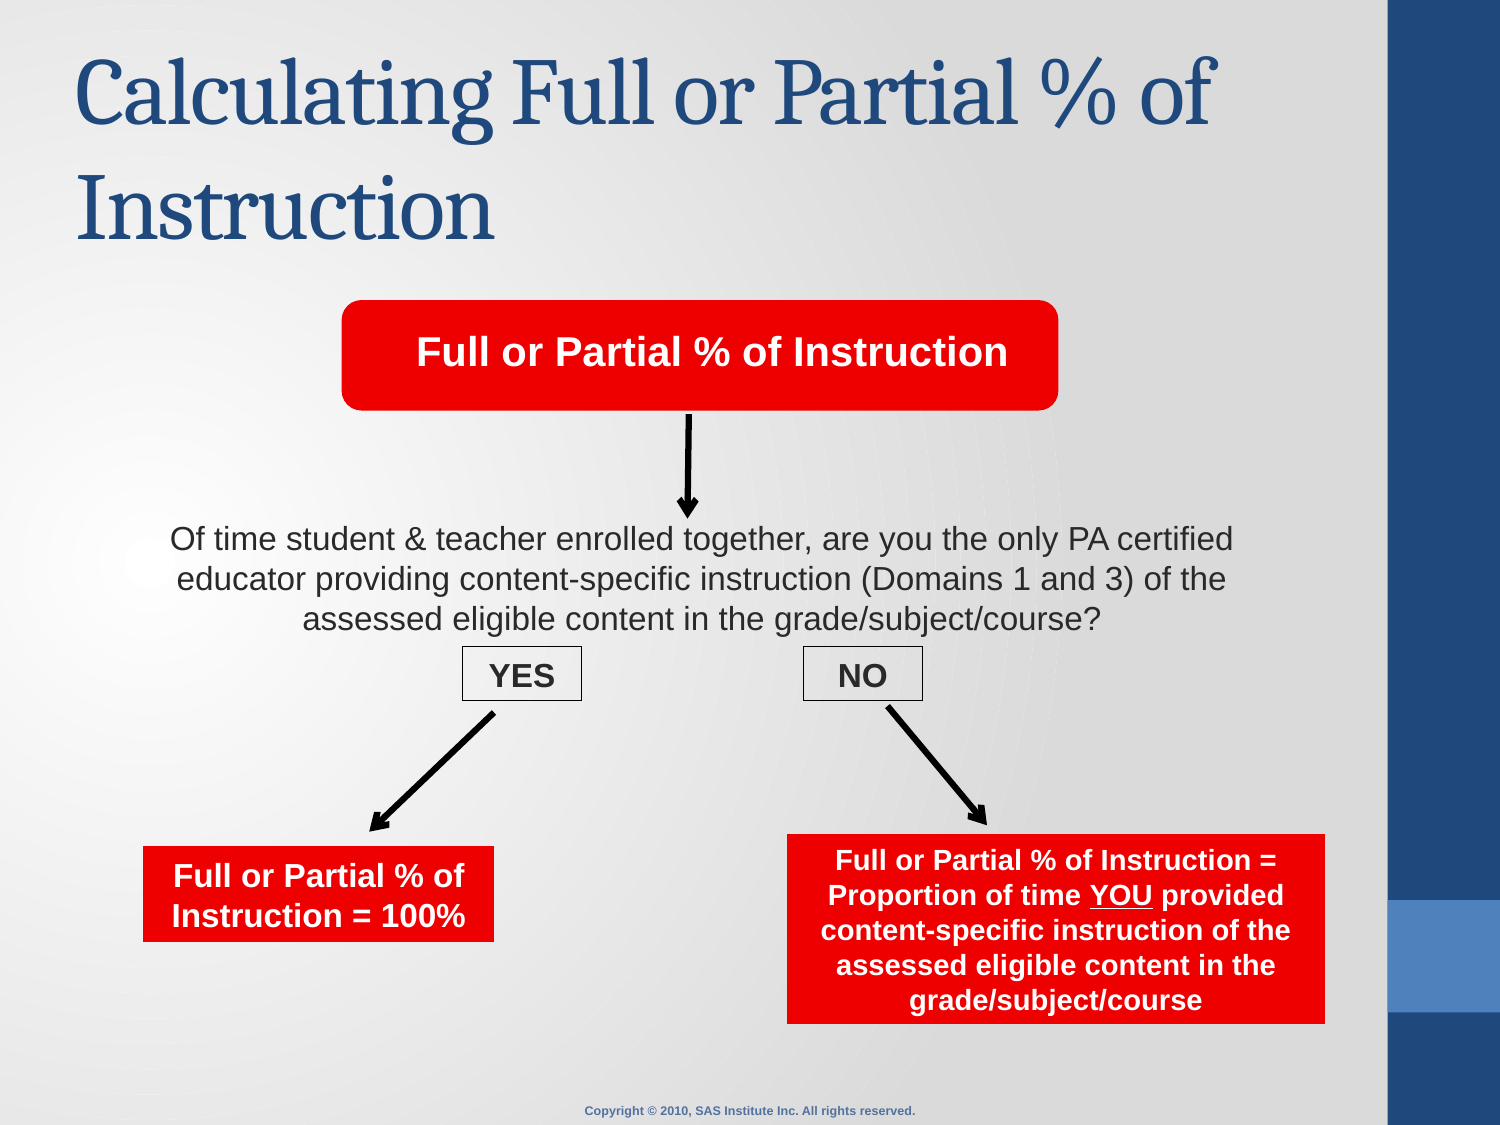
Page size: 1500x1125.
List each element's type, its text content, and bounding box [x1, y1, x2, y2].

text_box Full or Partial % of Instruction = Proportion of time YOU provided content-specific instruction of the assessed eligible content in the grade/subject/course [787, 834, 1325, 1024]
text_box Of time student & teacher enrolled together, are you the only PA certified educator providing content-specific instruction (Domains 1 and 3) of the assessed eligible content in the grade/subject/course? [133, 509, 1272, 645]
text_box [886, 705, 988, 826]
text_box NO [803, 646, 923, 701]
title Calculating Full or Partial % of Instruction [60, 75, 1405, 213]
text_box YES [462, 646, 582, 701]
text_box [368, 711, 495, 833]
text_box Full or Partial % of Instruction [362, 317, 1063, 383]
text_box Full or Partial % of Instruction = 100% [143, 846, 494, 942]
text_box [686, 413, 690, 520]
text_box [341, 300, 1059, 411]
